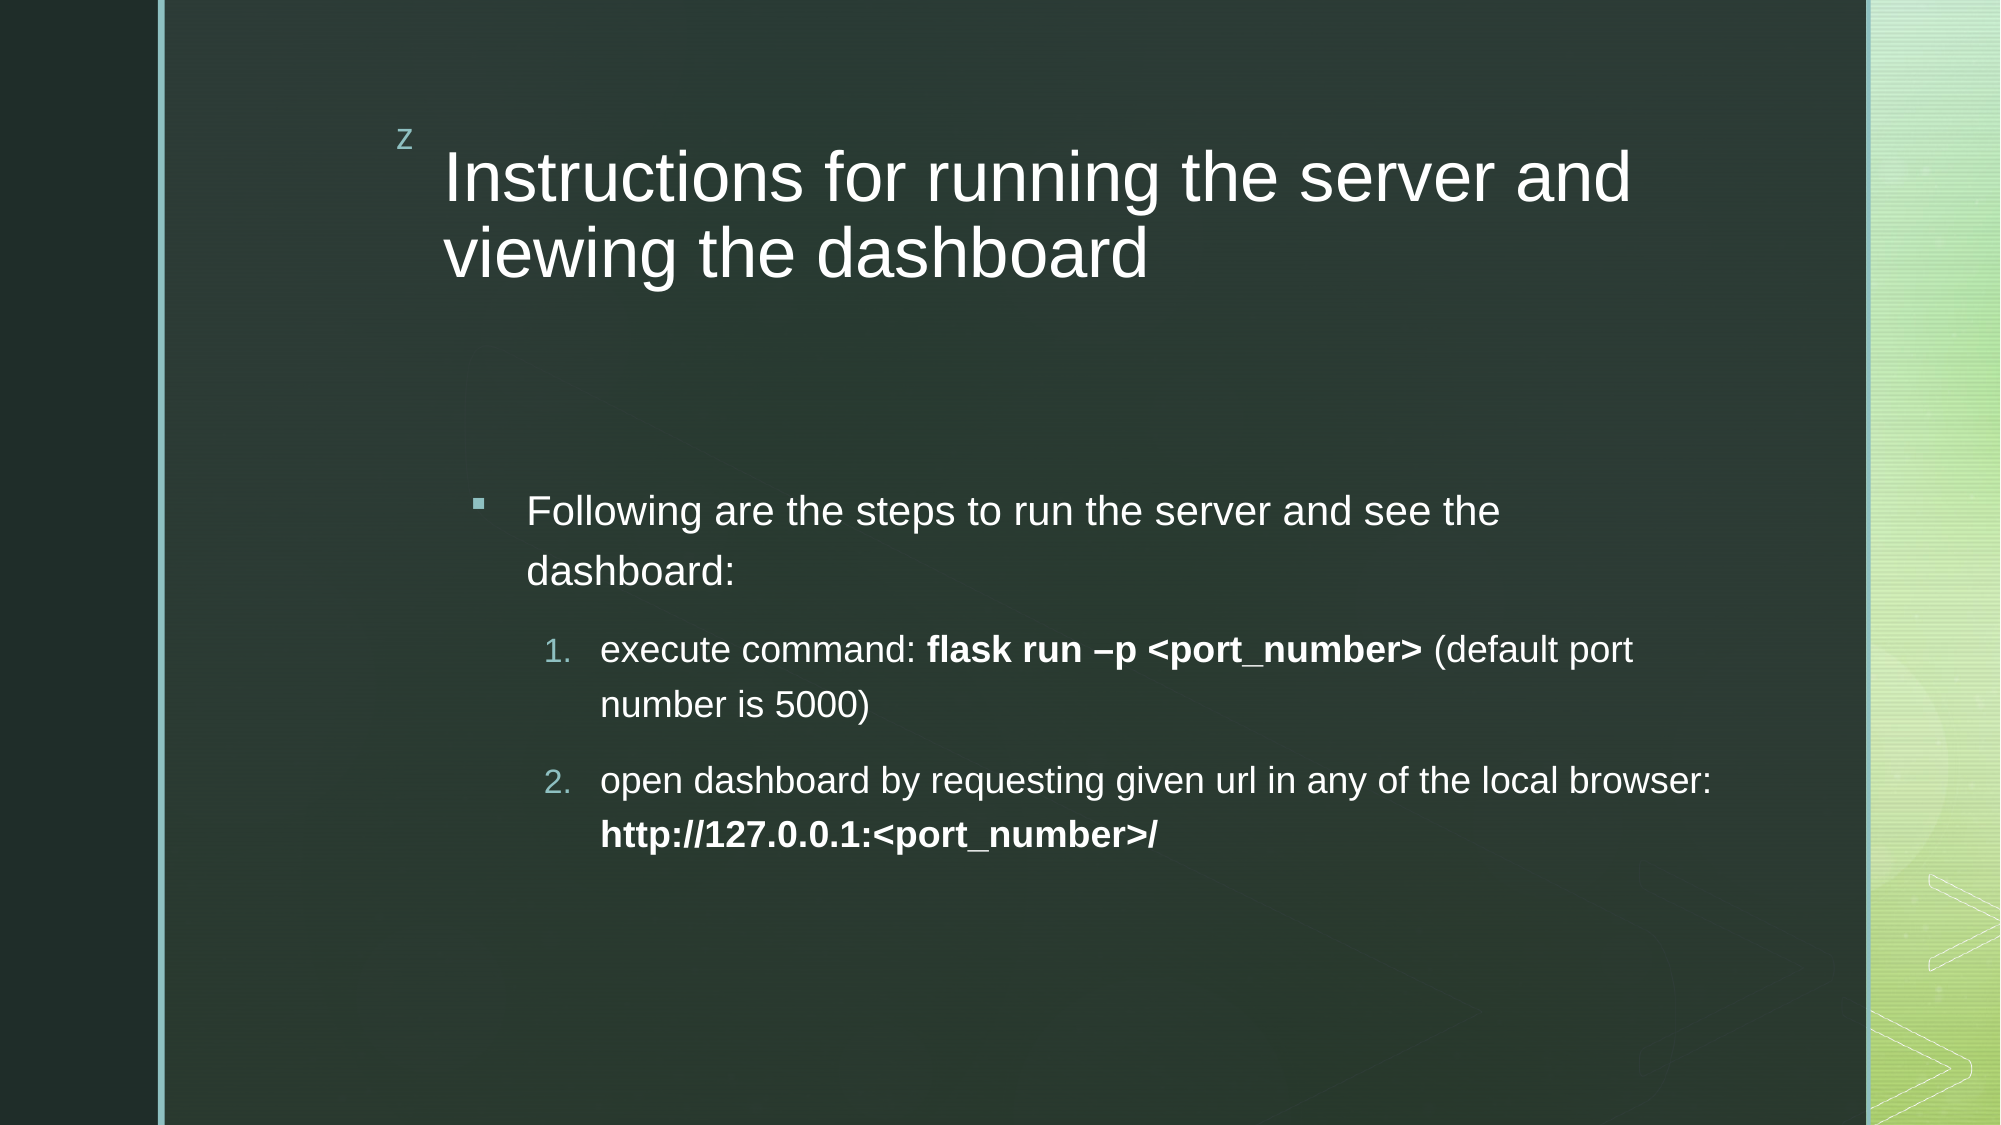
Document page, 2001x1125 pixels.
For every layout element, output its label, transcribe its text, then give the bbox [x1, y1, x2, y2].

title Instructions for running the server and viewing the dashboard [428, 132, 1734, 310]
list Following are the steps to run the server and see the dashboard: execute command: flask run –p <port_number> (default port number is 5000) open dashboard by requesting given url in any of the local browser: http://127.0.0.1:<port_number>/ [454, 336, 1734, 993]
picture [1871, 0, 2001, 1125]
